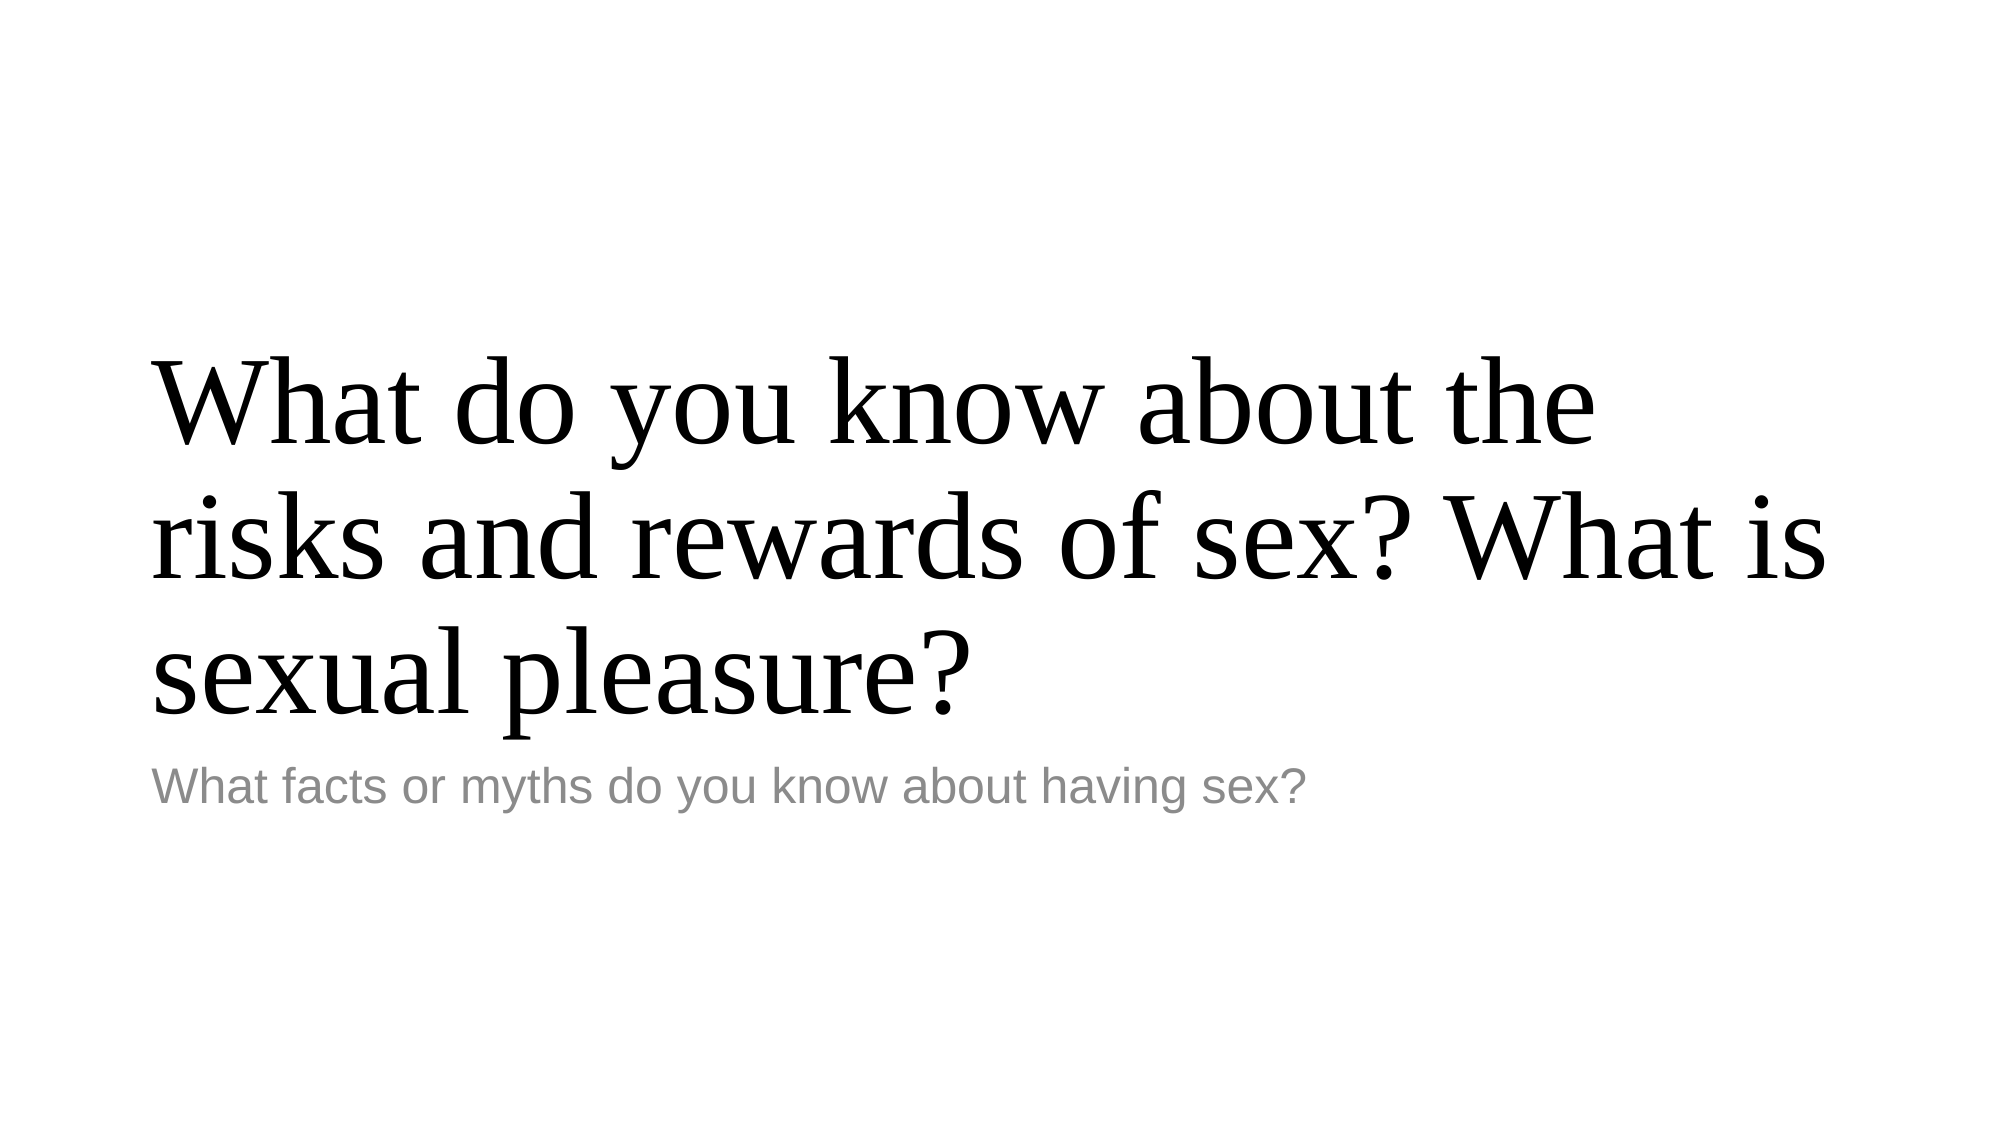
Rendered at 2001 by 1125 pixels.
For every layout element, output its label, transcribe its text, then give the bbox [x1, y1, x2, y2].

title What do you know about the risks and rewards of sex? What is sexual pleasure? [136, 280, 1862, 749]
list What facts or myths do you know about having sex? [136, 752, 1862, 999]
